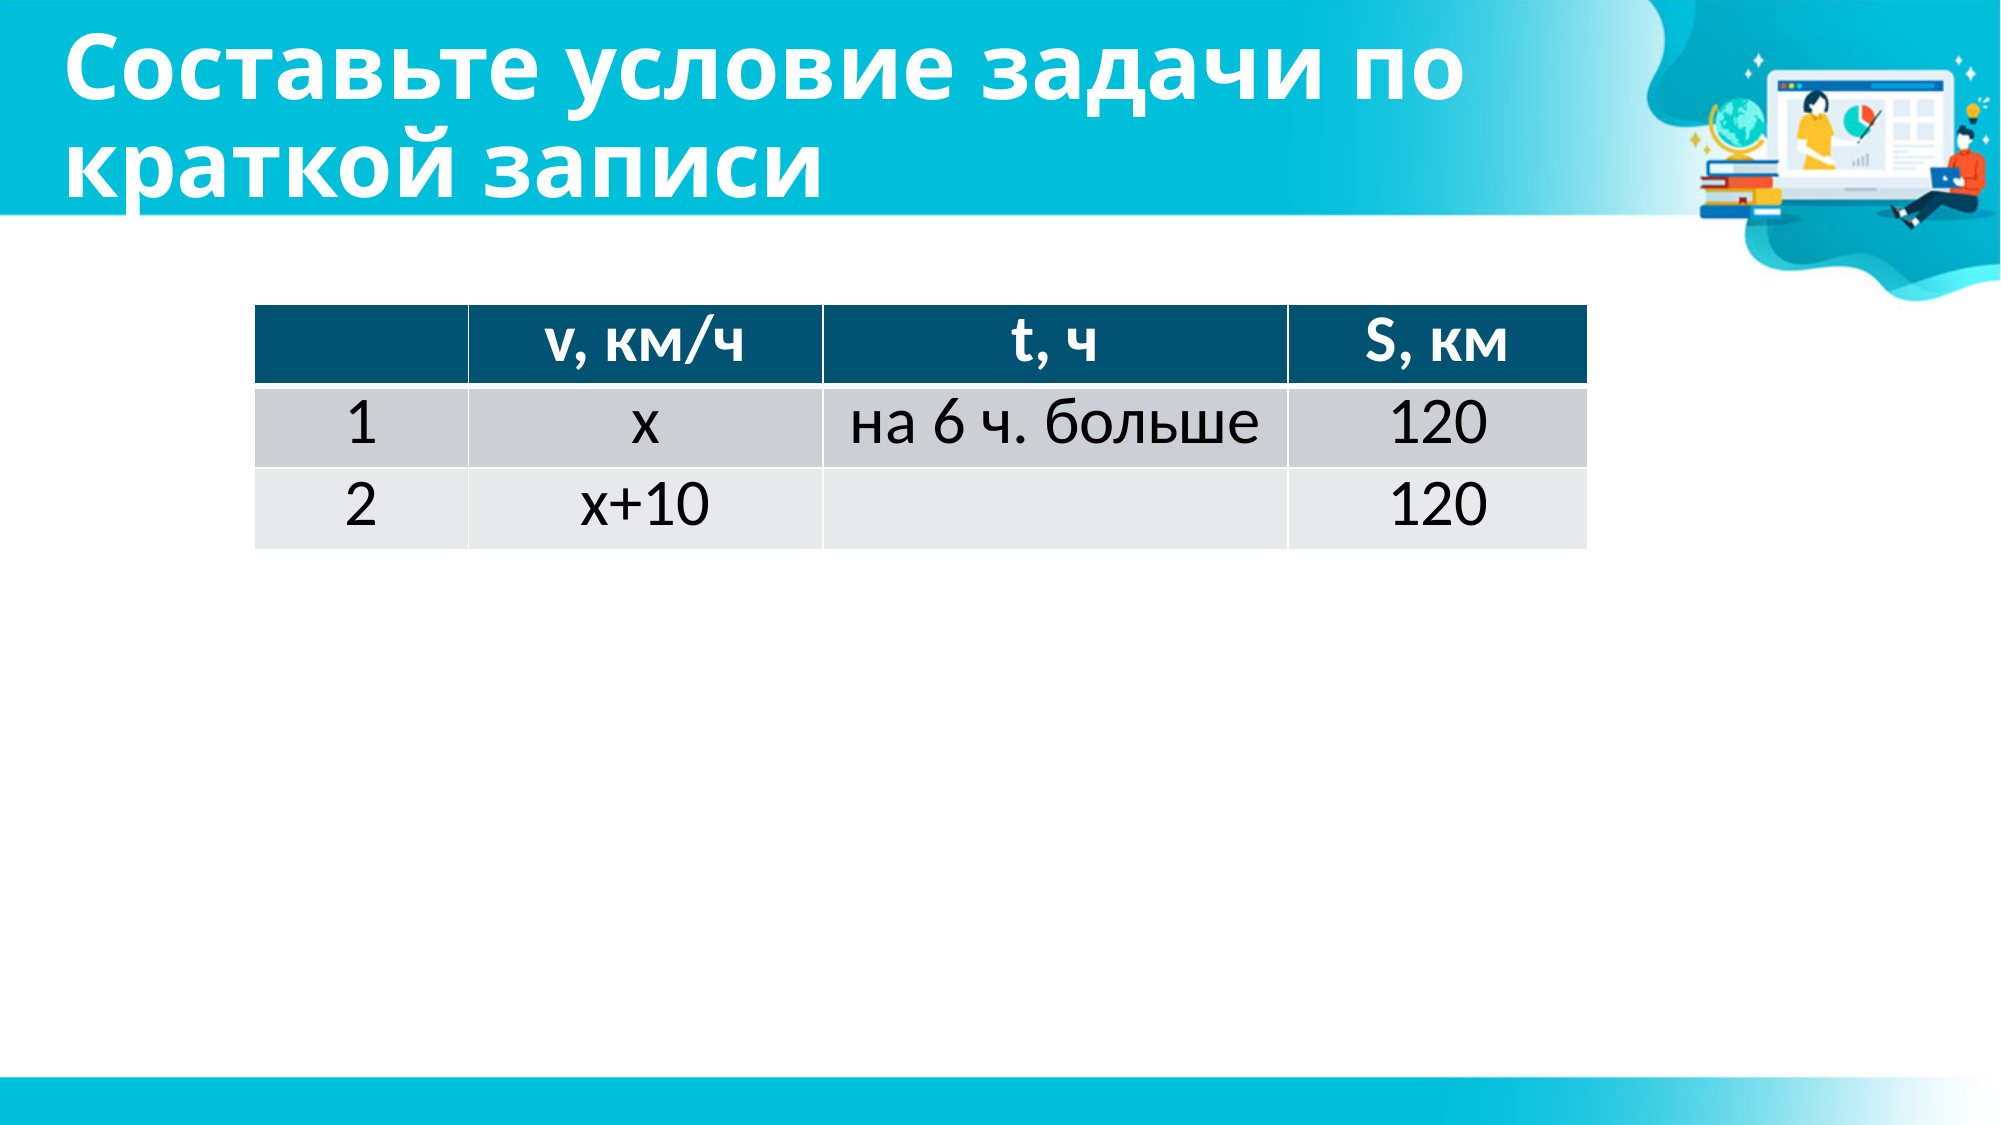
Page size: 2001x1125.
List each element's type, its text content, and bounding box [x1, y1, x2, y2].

table_cell 120 [1289, 469, 1587, 549]
table_cell 2 [255, 469, 468, 549]
table_cell [824, 469, 1287, 549]
table_cell x [469, 389, 822, 467]
table_header S, км [1289, 305, 1587, 383]
table_header v, км/ч [469, 305, 822, 383]
table_cell на 6 ч. больше [824, 389, 1287, 467]
table_header t, ч [824, 305, 1287, 383]
table_cell 120 [1289, 389, 1587, 467]
table_cell 1 [255, 389, 468, 467]
table_header [255, 305, 468, 383]
picture [0, 0, 2001, 1125]
table_cell x+10 [469, 469, 822, 549]
title Составьте условие задачи по краткой записи [47, 10, 1745, 228]
